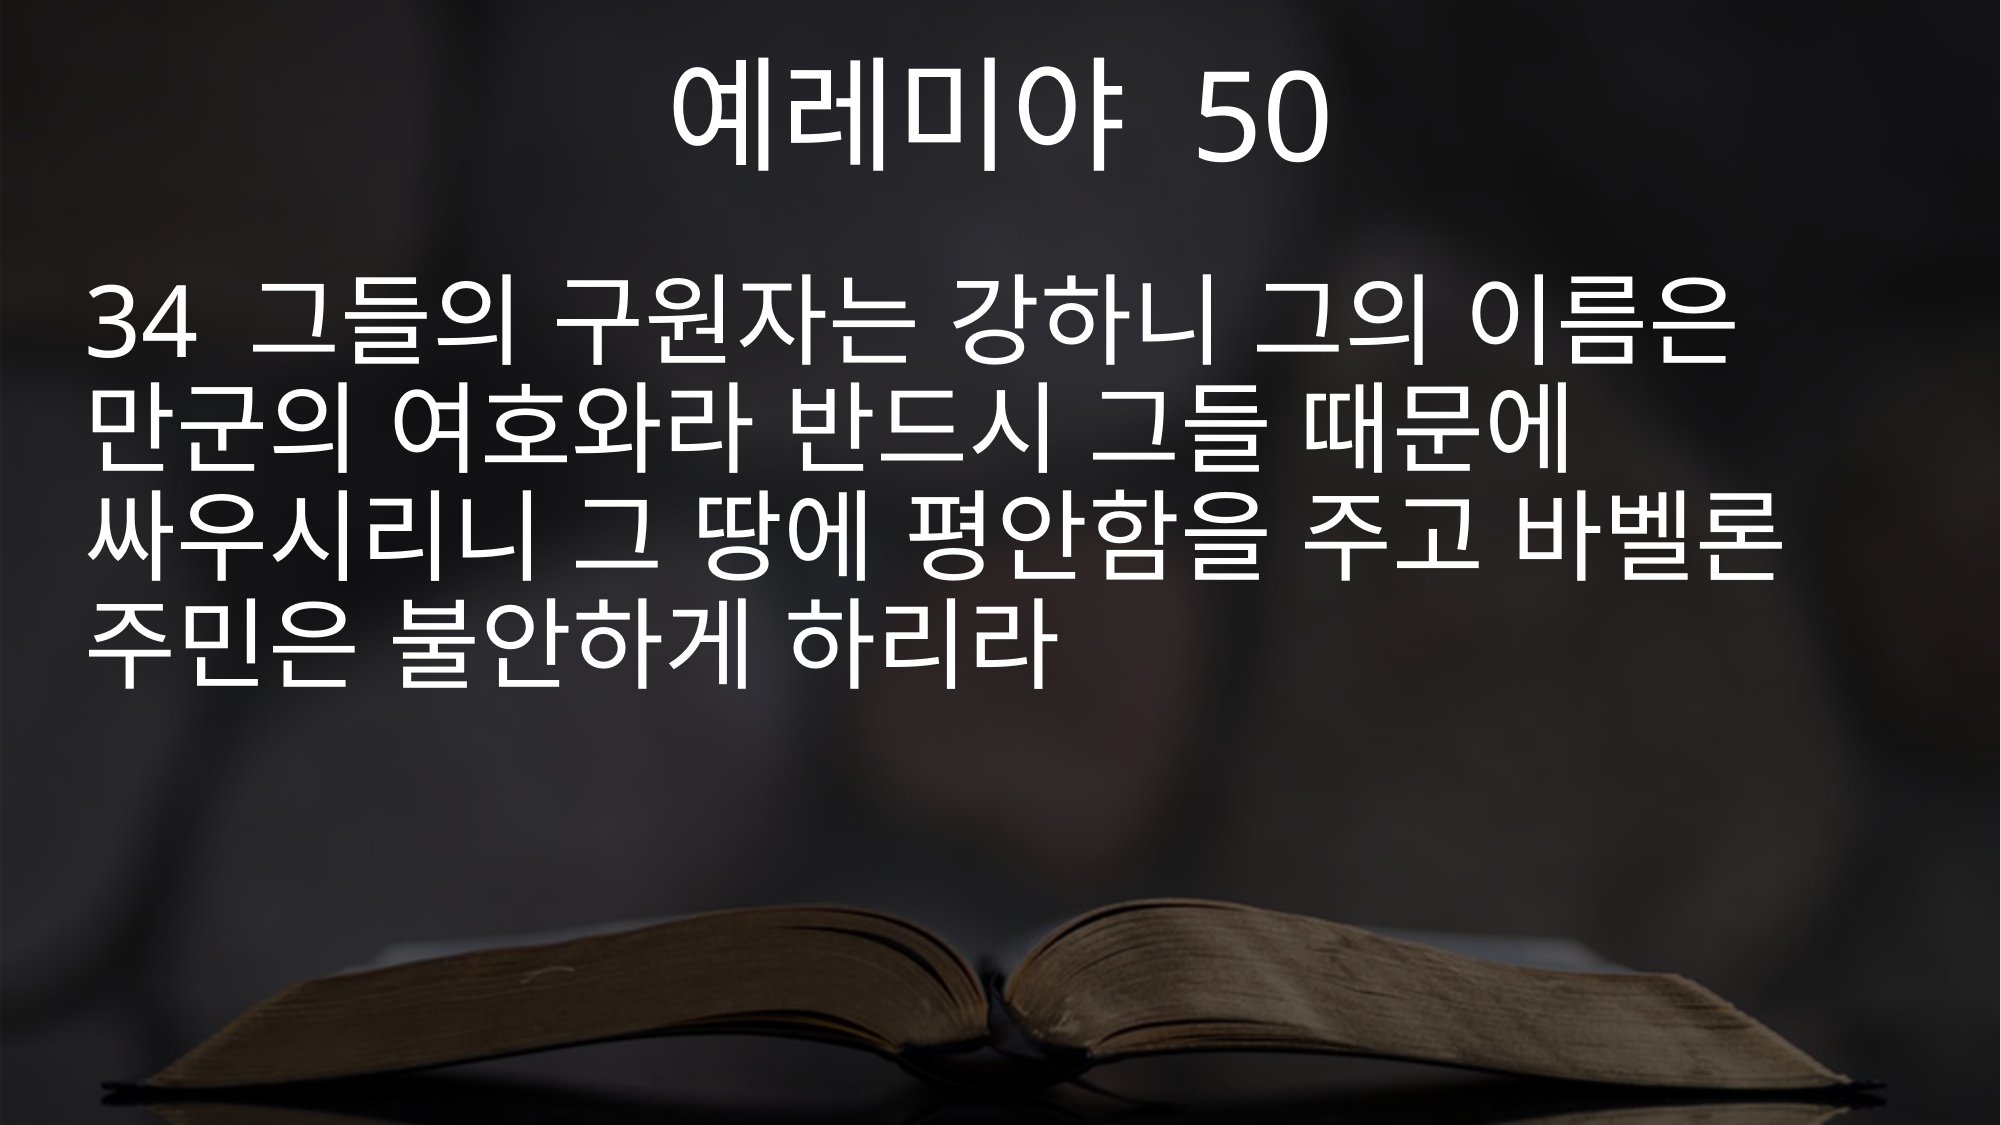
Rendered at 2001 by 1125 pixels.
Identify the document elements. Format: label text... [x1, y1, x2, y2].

picture [0, 0, 2001, 1125]
list 34 그들의 구원자는 강하니 그의 이름은 만군의 여호와라 반드시 그들 때문에 싸우시리니 그 땅에 평안함을 주고 바벨론 주민은 불안하게 하리라 [69, 263, 1953, 423]
footer 예레미야 50 [0, 32, 2000, 192]
